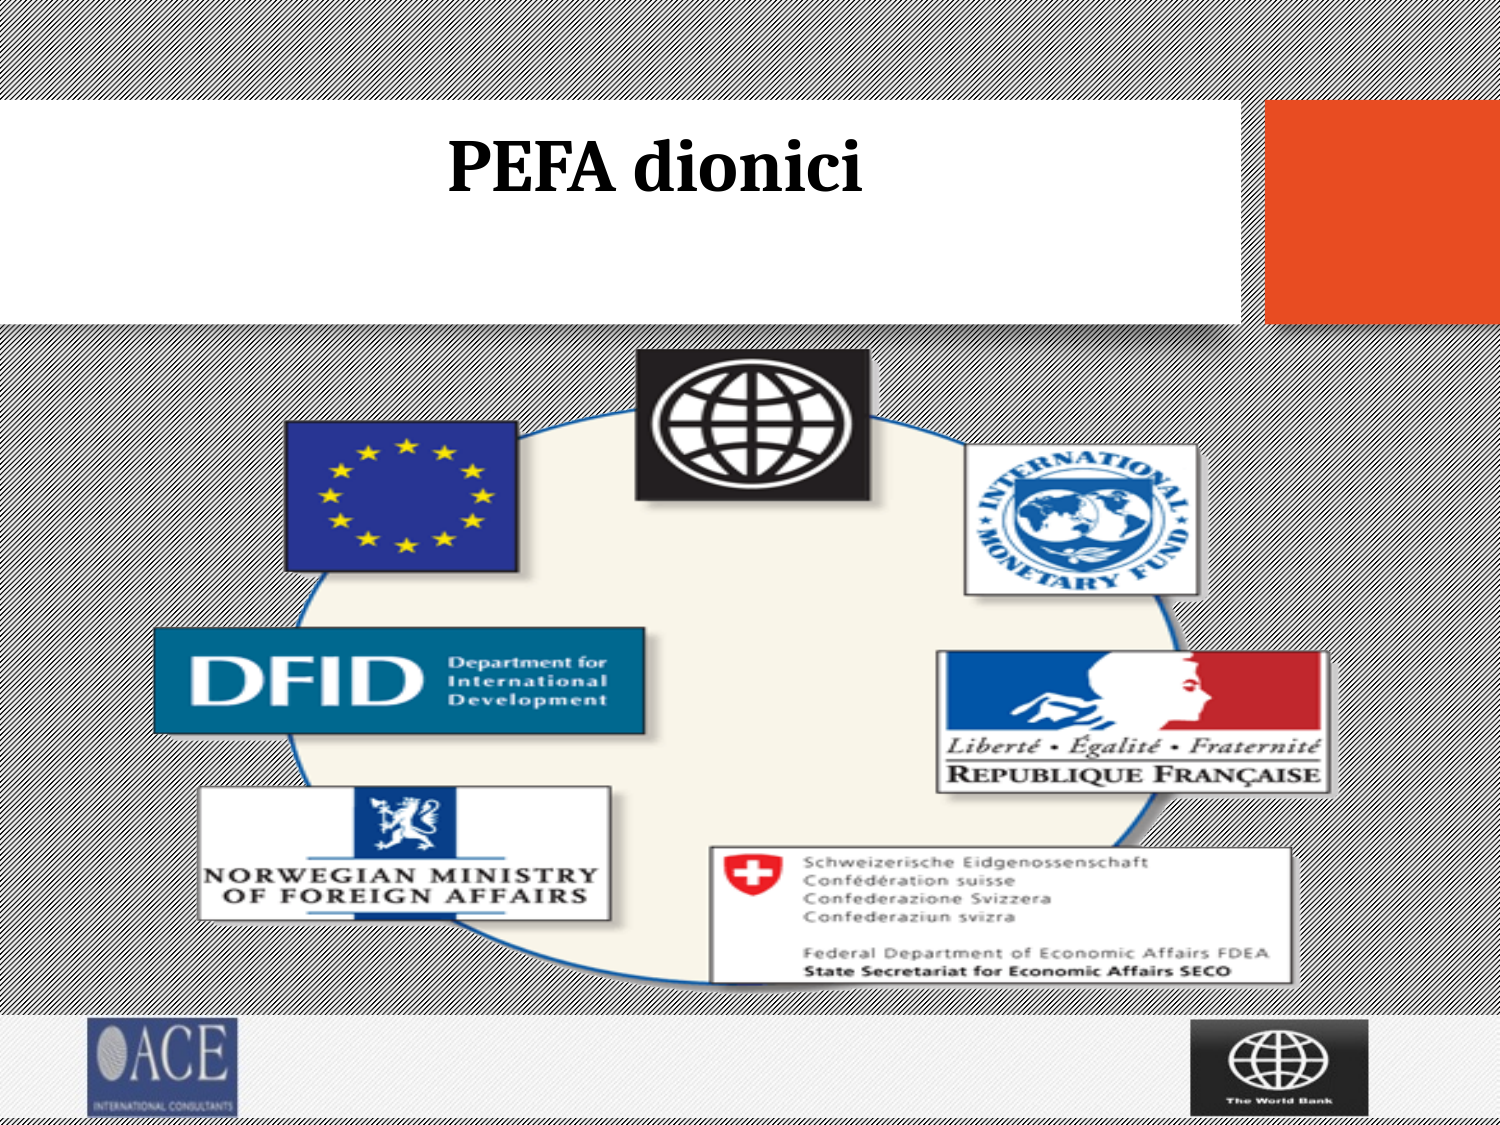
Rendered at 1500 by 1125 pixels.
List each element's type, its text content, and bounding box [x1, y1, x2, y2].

title PEFA dionici [40, 101, 1271, 233]
picture [0, 0, 1500, 101]
picture [0, 233, 1500, 1125]
